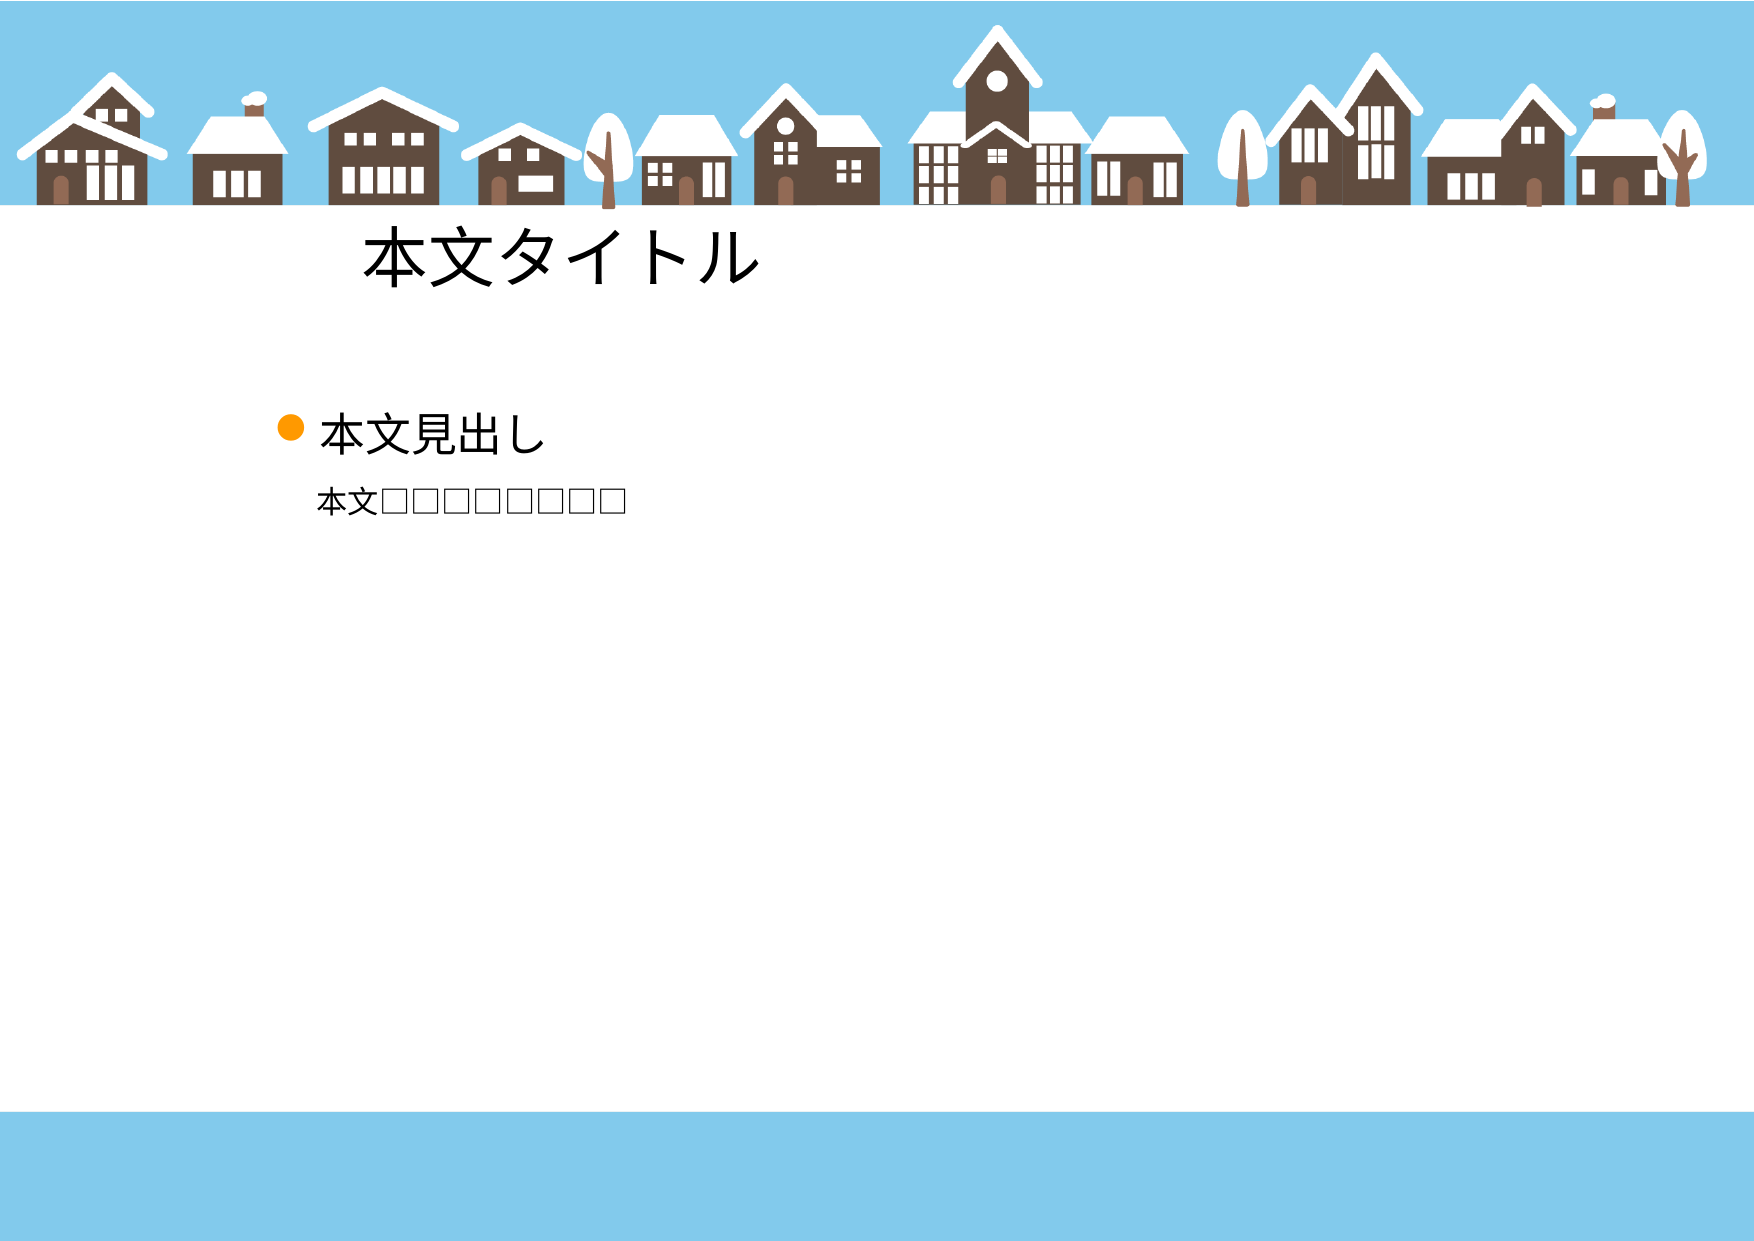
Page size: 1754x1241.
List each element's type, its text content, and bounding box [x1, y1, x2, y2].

text_box 本文見出し 本文□□□□□□□□ [273, 392, 1477, 959]
text_box 本文タイトル [344, 165, 1409, 346]
picture [0, 0, 1754, 1241]
